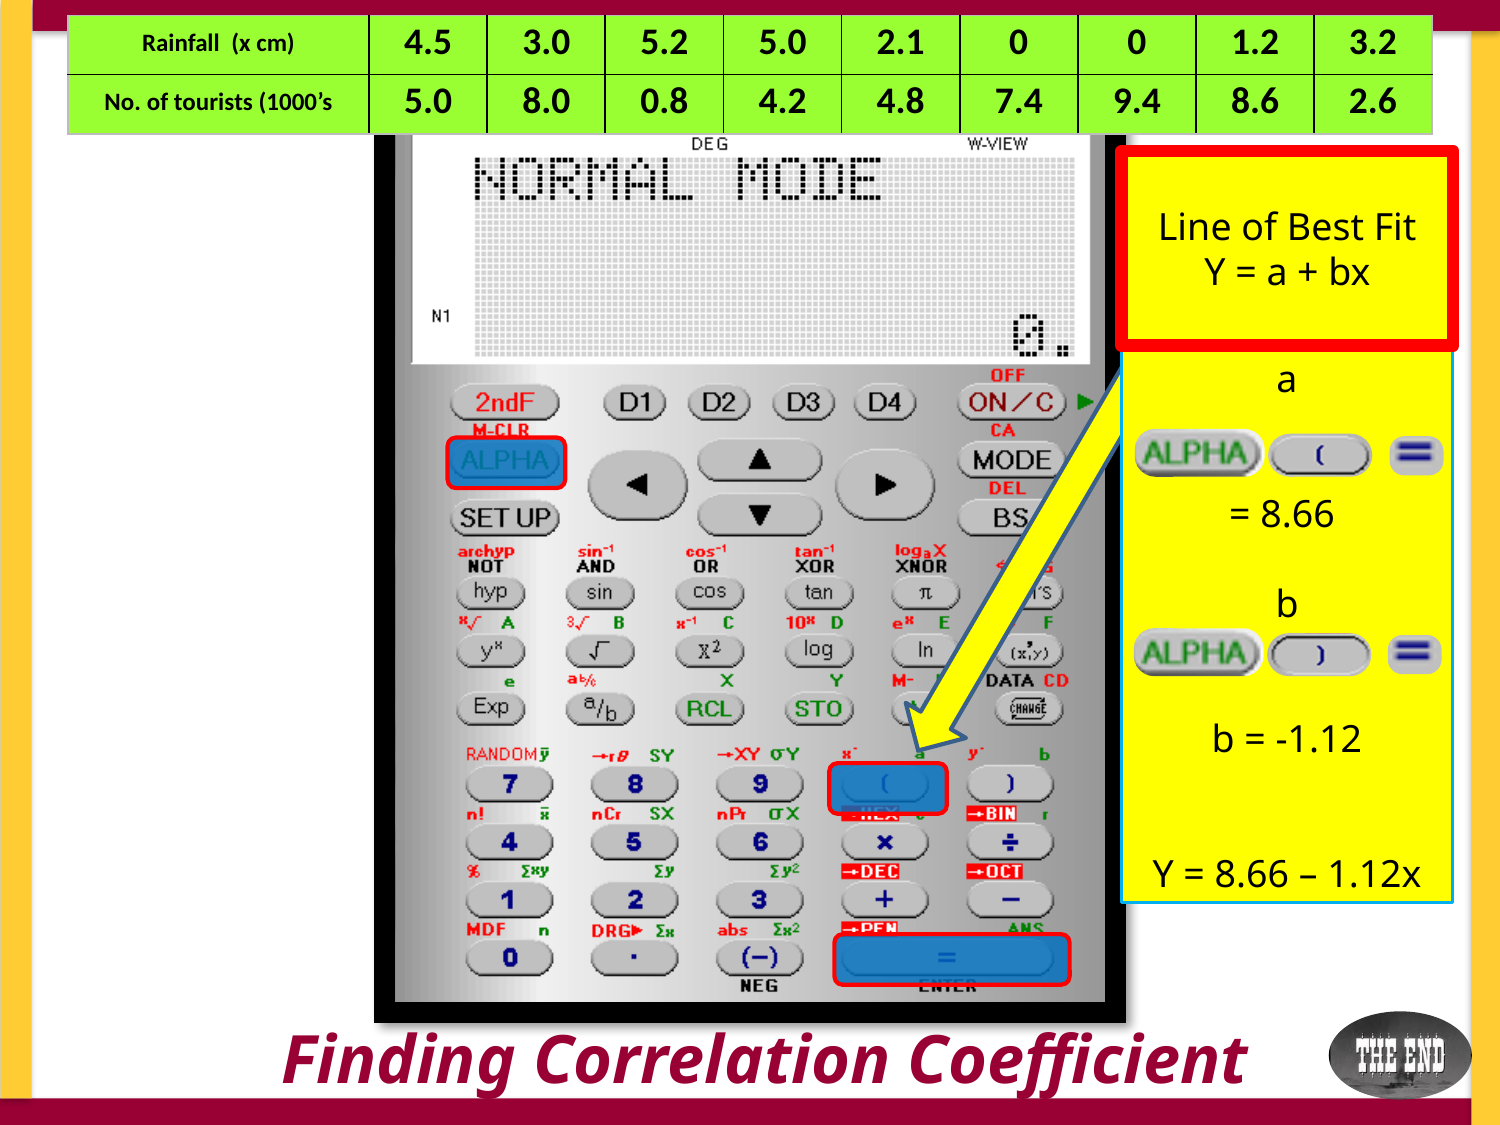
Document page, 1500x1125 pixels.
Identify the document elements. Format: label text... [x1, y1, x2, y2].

text_box Finding Correlation Coefficient [29, 1009, 1500, 1104]
picture [394, 122, 1106, 1003]
table_cell 5.0 [370, 75, 486, 133]
table_header Rainfall (x cm) [69, 16, 368, 74]
picture [1133, 628, 1264, 677]
table_cell 2.6 [1315, 75, 1431, 133]
text_box [1111, 372, 1116, 459]
table_header 0 [1079, 16, 1195, 74]
table_header 2.1 [842, 16, 959, 74]
table_cell 8.0 [488, 75, 604, 120]
table_cell 8.6 [1197, 75, 1313, 133]
table_cell 0.8 [606, 75, 723, 120]
picture [1387, 634, 1442, 675]
table_cell 9.4 [1079, 75, 1195, 133]
table_header 3.2 [1315, 16, 1431, 74]
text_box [1121, 150, 1454, 909]
table_cell No. of tourists (1000’s [69, 75, 368, 133]
table_header 1.2 [1197, 16, 1313, 74]
table_header 5.2 [606, 16, 723, 74]
table_cell 4.8 [842, 75, 959, 120]
table_cell 4.2 [724, 75, 841, 120]
picture [1266, 632, 1372, 677]
table_cell 7.4 [961, 75, 1077, 120]
table_header 0 [961, 16, 1077, 74]
picture [1389, 435, 1444, 476]
table_header 4.5 [370, 16, 486, 74]
table_header 5.0 [724, 16, 841, 74]
table_header 3.0 [488, 16, 604, 74]
